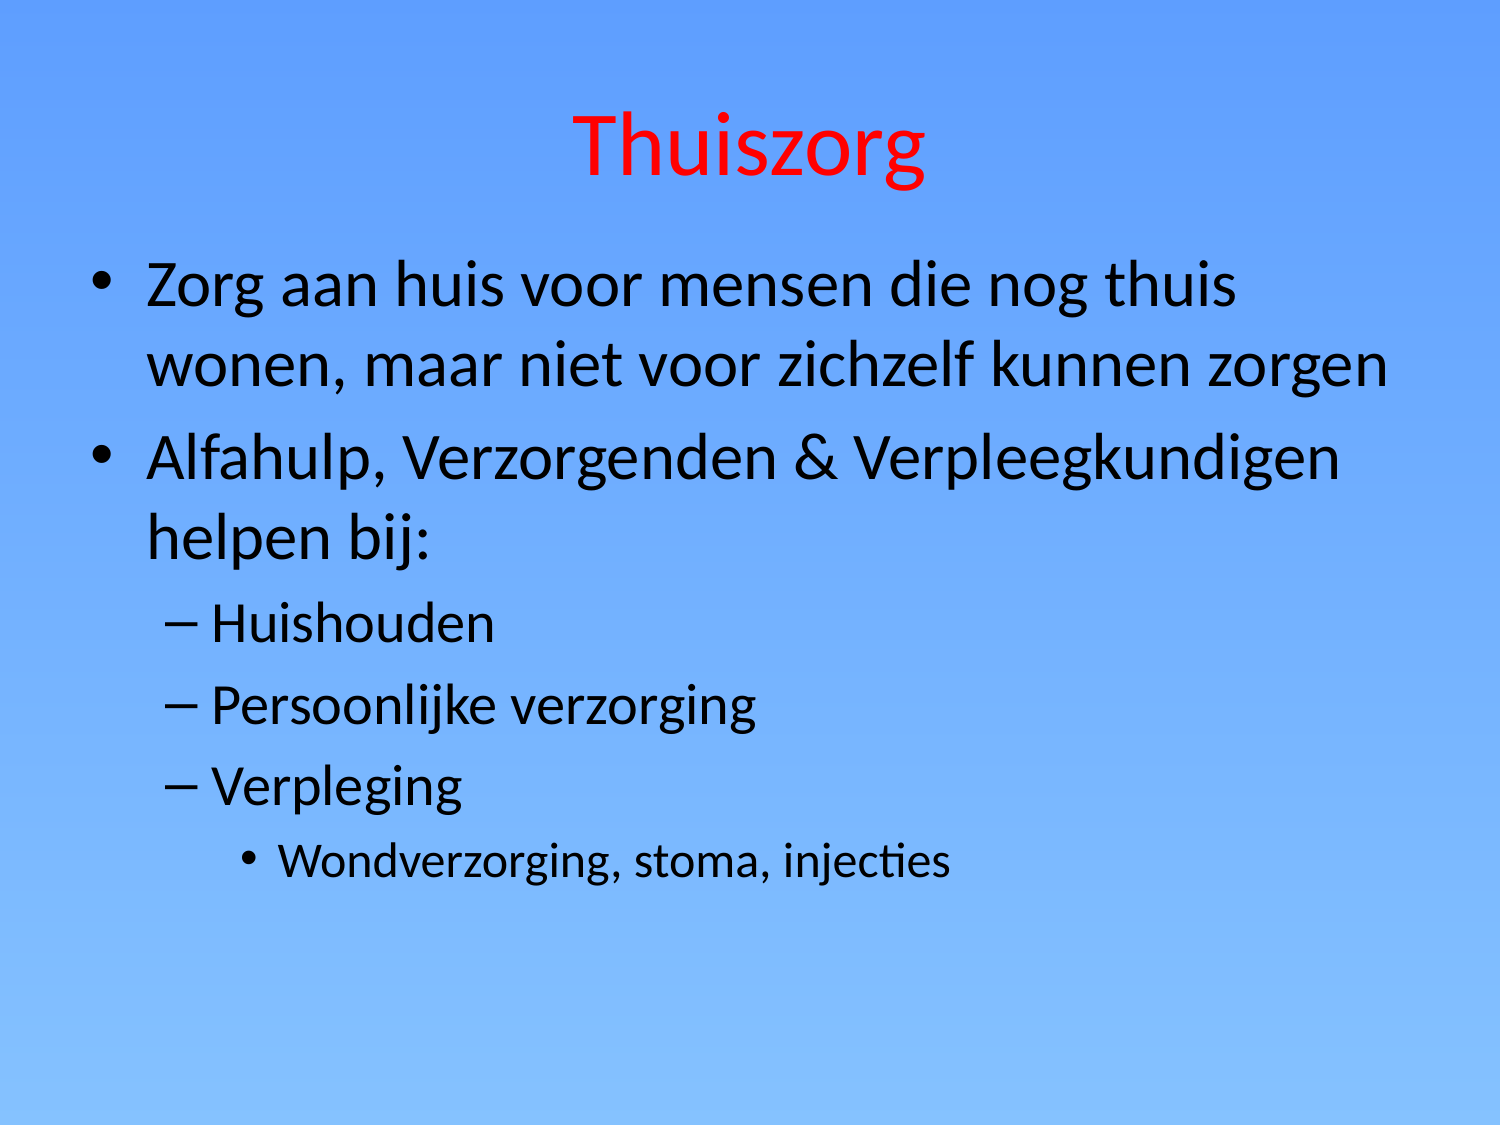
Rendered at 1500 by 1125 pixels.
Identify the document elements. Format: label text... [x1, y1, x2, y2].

title Thuiszorg [75, 45, 1425, 231]
list Zorg aan huis voor mensen die nog thuis wonen, maar niet voor zichzelf kunnen zorgen Alfahulp, Verzorgenden & Verpleegkundigen helpen bij: Huishouden Persoonlijke verzorging Verpleging Wondverzorging, stoma, injecties [75, 231, 1425, 1047]
